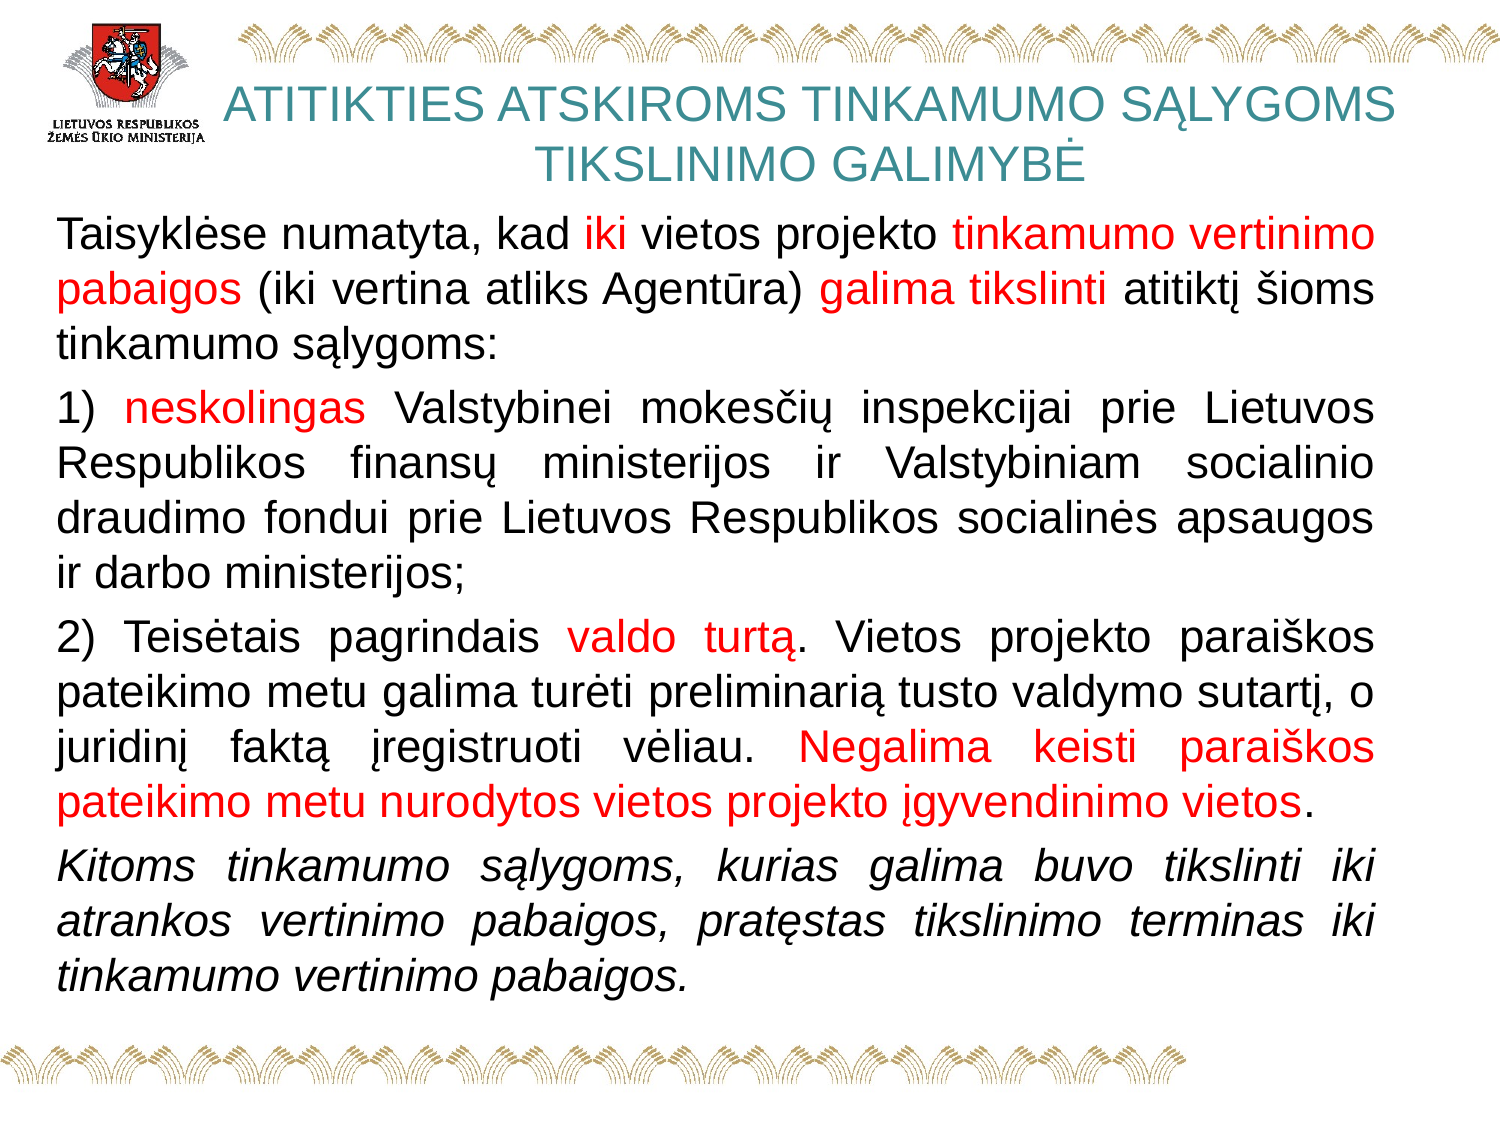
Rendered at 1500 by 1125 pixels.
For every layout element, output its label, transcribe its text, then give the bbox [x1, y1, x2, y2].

picture [0, 0, 1500, 1125]
list Taisyklėse numatyta, kad iki vietos projekto tinkamumo vertinimo pabaigos (iki vertina atliks Agentūra) galima tikslinti atitiktį šioms tinkamumo sąlygoms: 1) neskolingas Valstybinei mokesčių inspekcijai prie Lietuvos Respublikos finansų ministerijos ir Valstybiniam socialinio draudimo fondui prie Lietuvos Respublikos socialinės apsaugos ir darbo ministerijos; 2) Teisėtais pagrindais valdo turtą. Vietos projekto paraiškos pateikimo metu galima turėti preliminarią tusto valdymo sutartį, o juridinį faktą įregistruoti vėliau. Negalima keisti paraiškos pateikimo metu nurodytos vietos projekto įgyvendinimo vietos. Kitoms tinkamumo sąlygoms, kurias galima buvo tikslinti iki atrankos vertinimo pabaigos, pratęstas tikslinimo terminas iki tinkamumo vertinimo pabaigos. [41, 196, 1392, 939]
title ATITIKTIES ATSKIROMS TINKAMUMO SĄLYGOMS TIKSLINIMO GALIMYBĖ [135, 66, 1486, 197]
